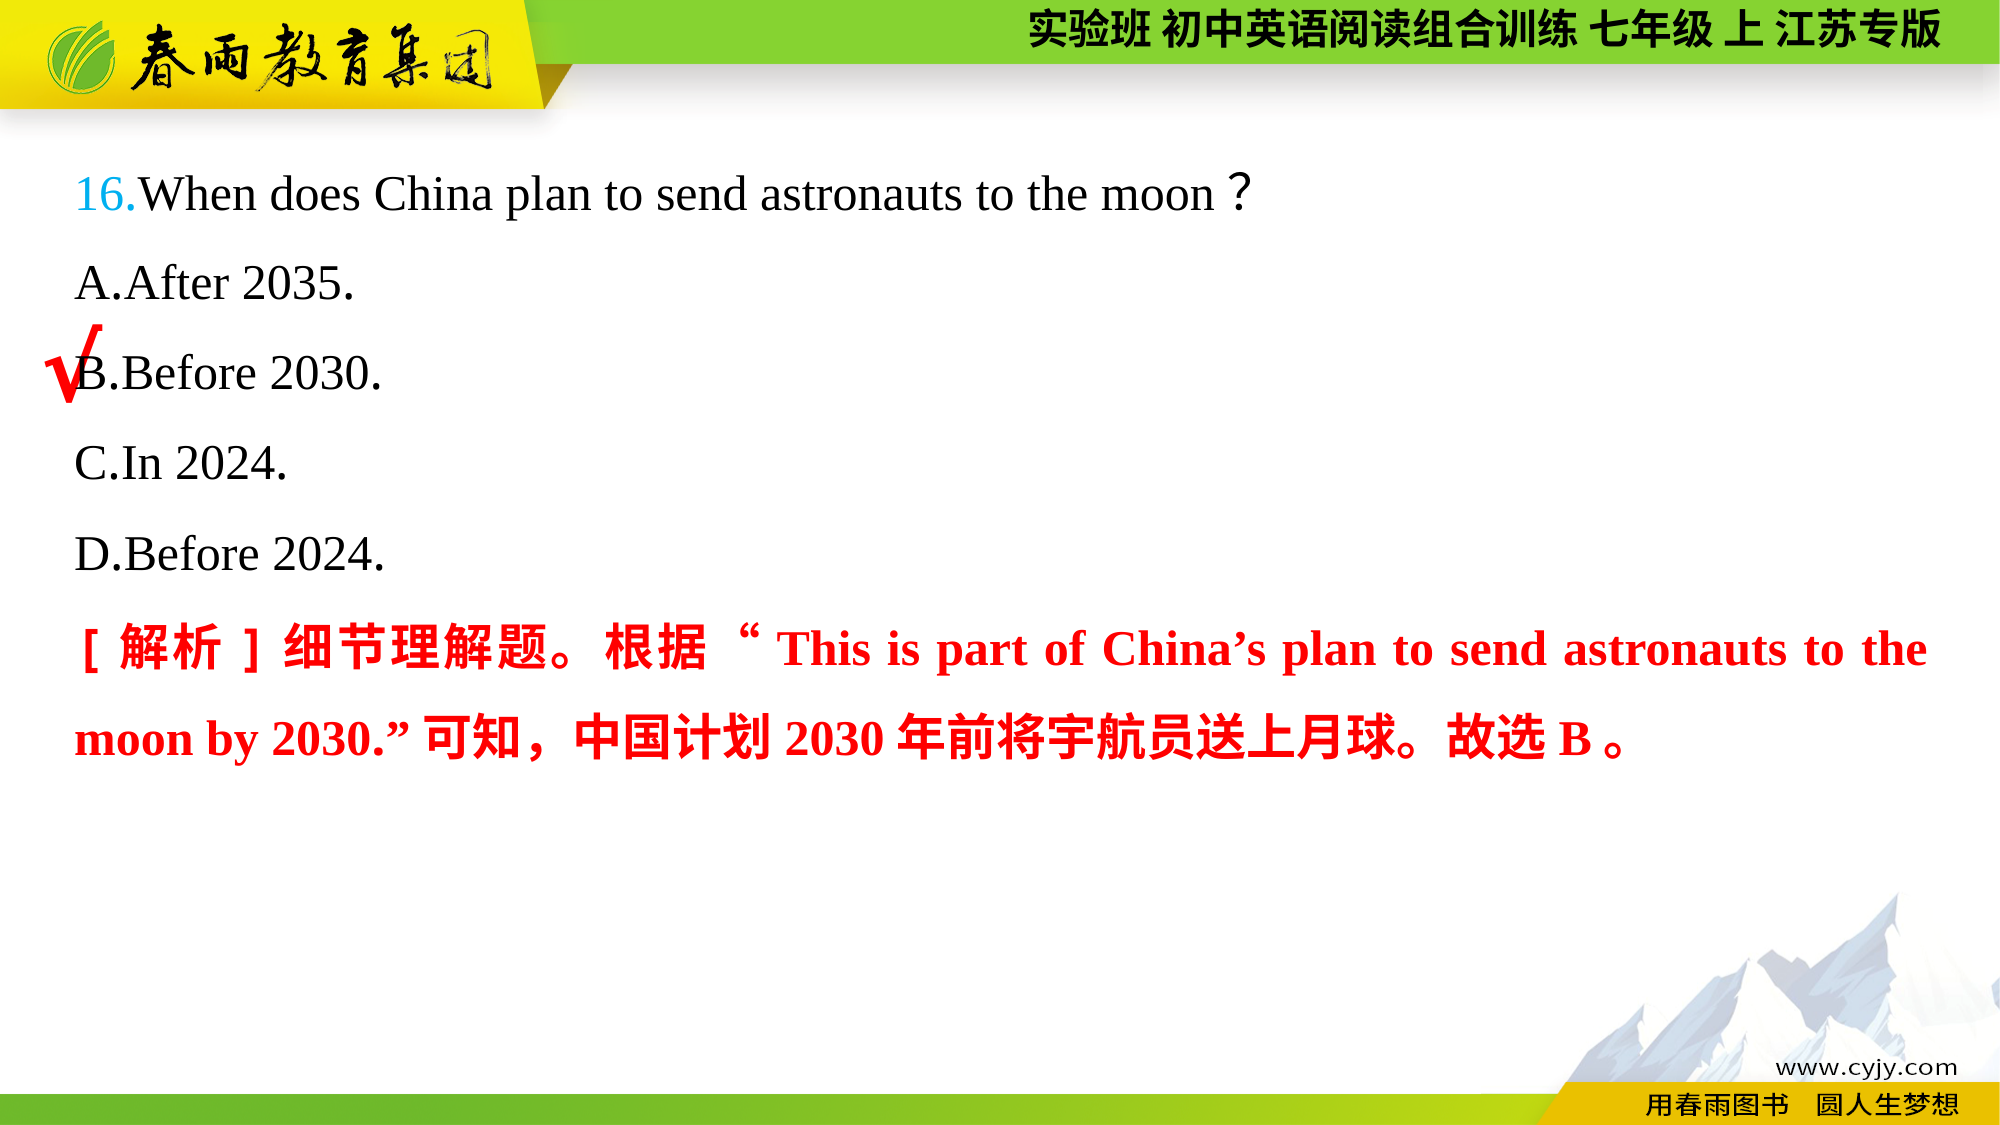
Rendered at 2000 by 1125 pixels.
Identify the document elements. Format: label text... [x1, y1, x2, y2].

list 16.When does China plan to send astronauts to the moon？ A.After 2035. B.Before 2030. C.In 2024. D.Before 2024. [59, 122, 1944, 577]
picture [0, 0, 2000, 1125]
text_box [解析]细节理解题。根据“This is part of China’s plan to send astronauts to the moon by 2030.”可知，中国计划2030年前将宇航员送上月球。故选B。 [59, 577, 1944, 773]
text_box √ [26, 302, 59, 428]
